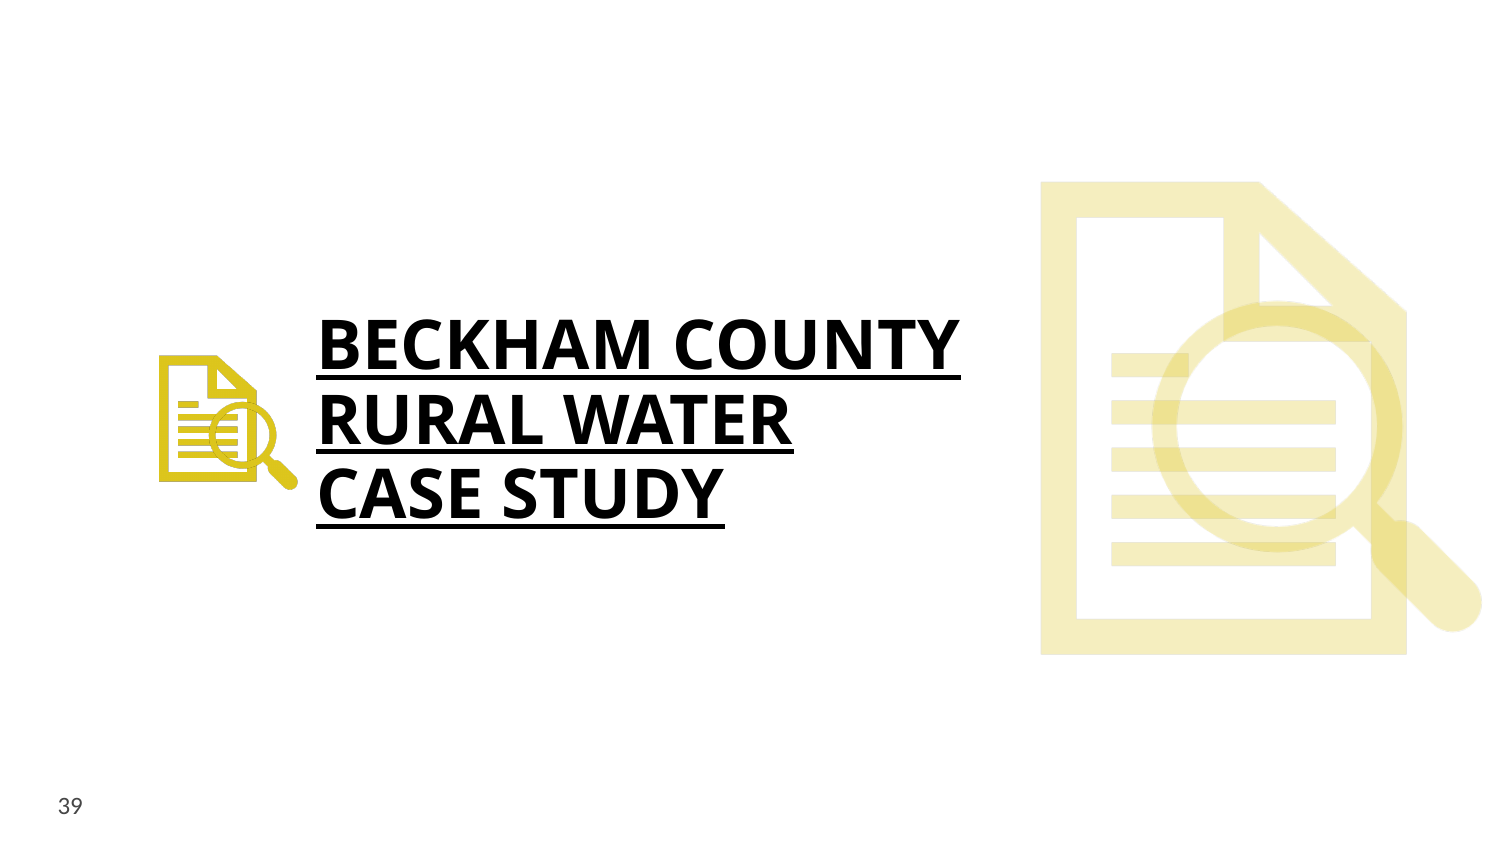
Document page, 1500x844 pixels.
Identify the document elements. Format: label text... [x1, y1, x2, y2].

picture [132, 343, 300, 499]
title Beckham County Rural Water Case Study [300, 265, 984, 578]
text_box 39 [16, 782, 124, 828]
picture [941, 136, 1500, 702]
